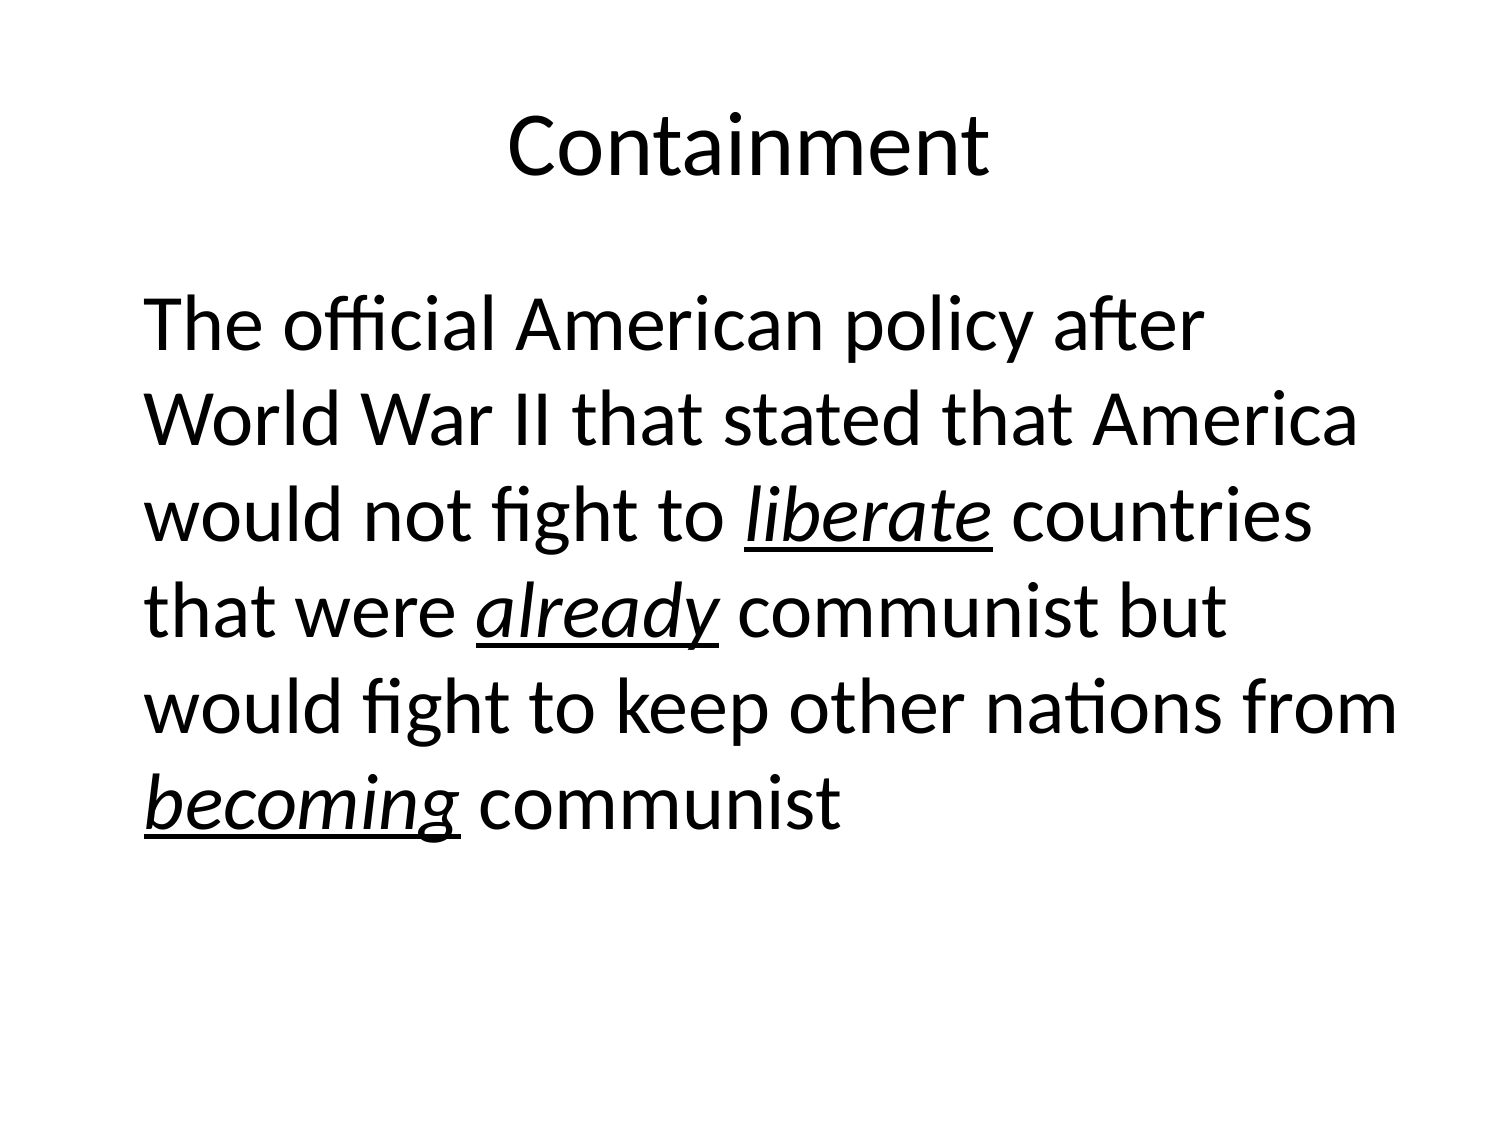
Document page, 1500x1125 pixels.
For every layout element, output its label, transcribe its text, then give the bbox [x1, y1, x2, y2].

list The official American policy after World War II that stated that America would not fight to liberate countries that were already communist but would fight to keep other nations from becoming communist [75, 262, 1425, 925]
title Containment [75, 45, 1425, 233]
